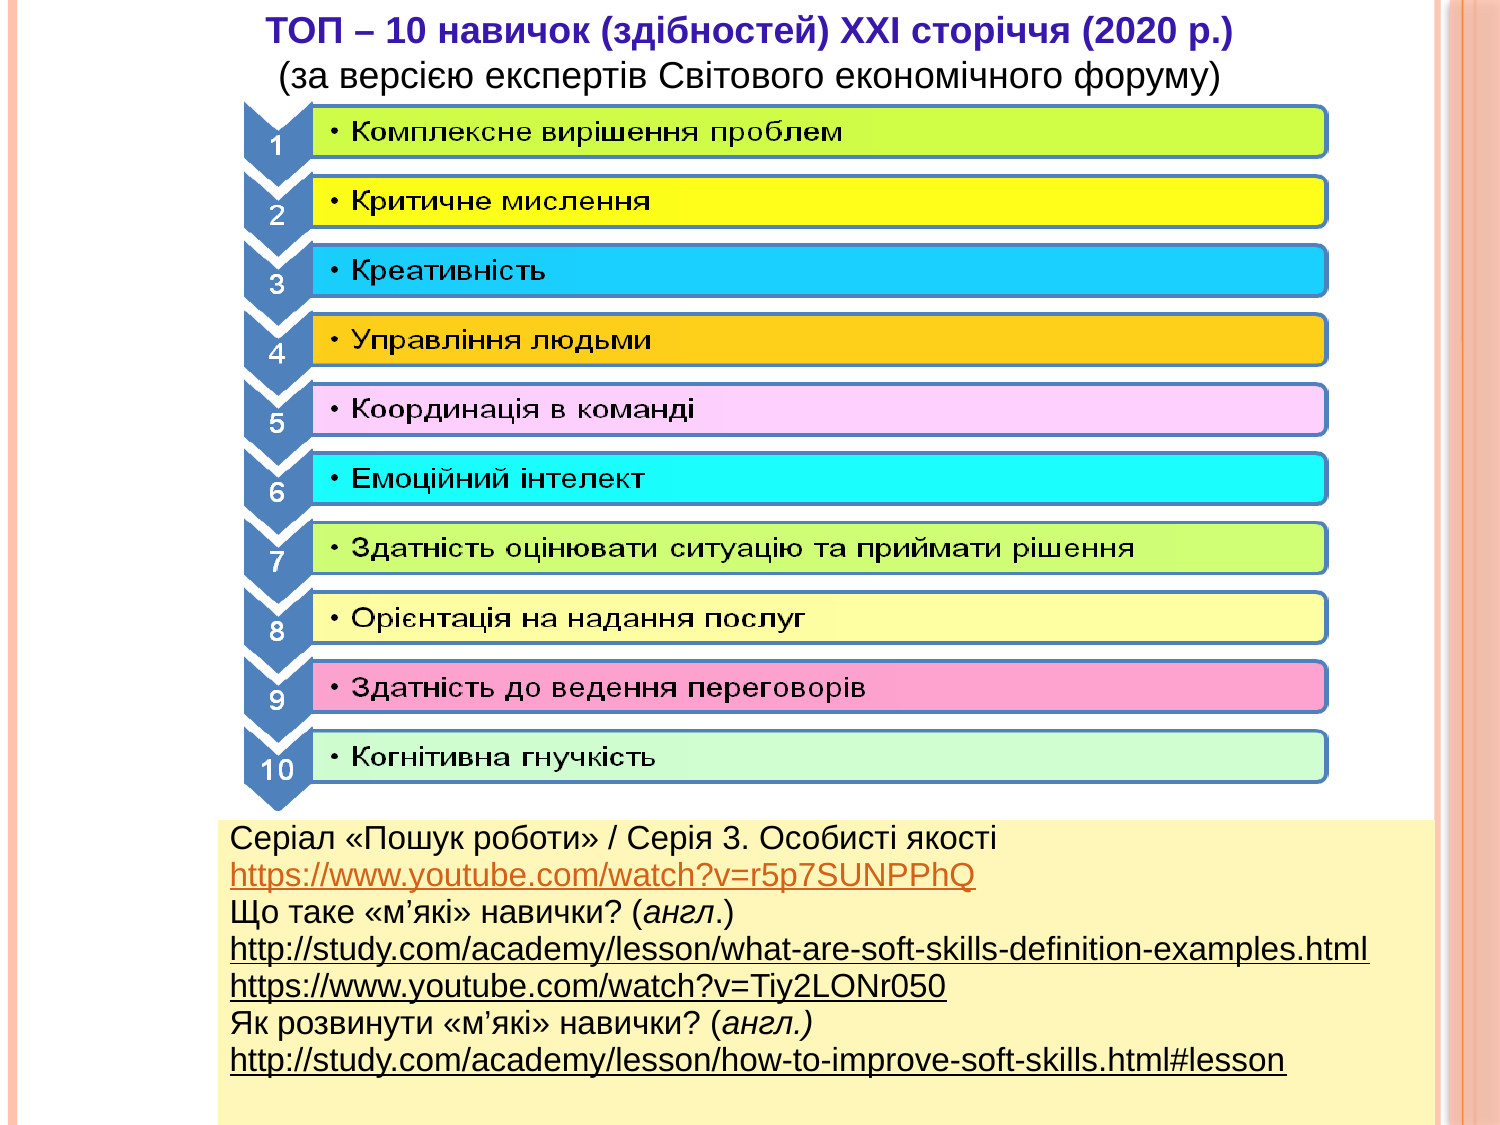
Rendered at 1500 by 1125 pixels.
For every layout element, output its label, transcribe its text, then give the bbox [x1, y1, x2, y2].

picture [241, 101, 1330, 812]
text_box ТОП – 10 навичок (здібностей) ХХІ сторіччя (2020 р.) (за версією експертів Світового економічного форуму) [0, 0, 1500, 104]
table_header Серіал «Пошук роботи» / Серія 3. Особисті якості https://www.youtube.com/watch?v=r5p7SUNPPhQ Що таке «м’які» навички? (англ.) http://study.com/academy/lesson/what-are-soft-skills-definition-examples.html https://www.youtube.com/watch?v=Tiy2LONr050 Як розвинути «м’які» навички? (англ.) http://study.com/academy/lesson/how-to-improve-soft-skills.html#lesson [218, 820, 1435, 1125]
